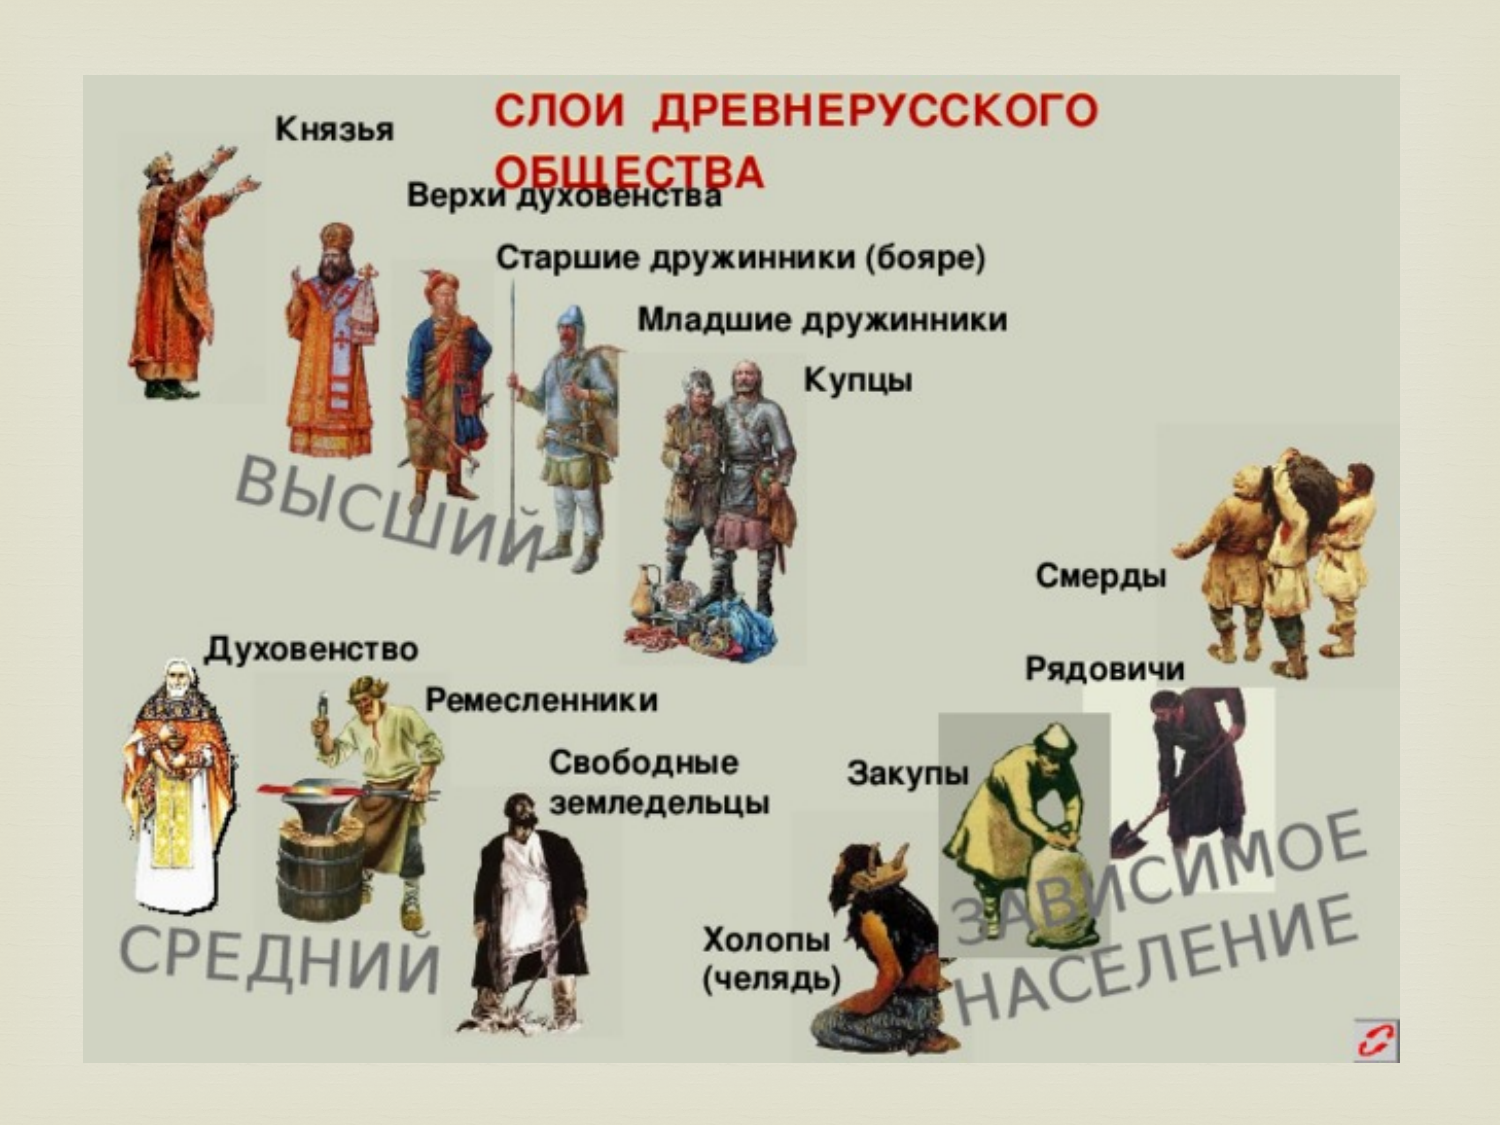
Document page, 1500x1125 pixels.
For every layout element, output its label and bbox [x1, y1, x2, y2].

picture [82, 74, 1401, 1063]
